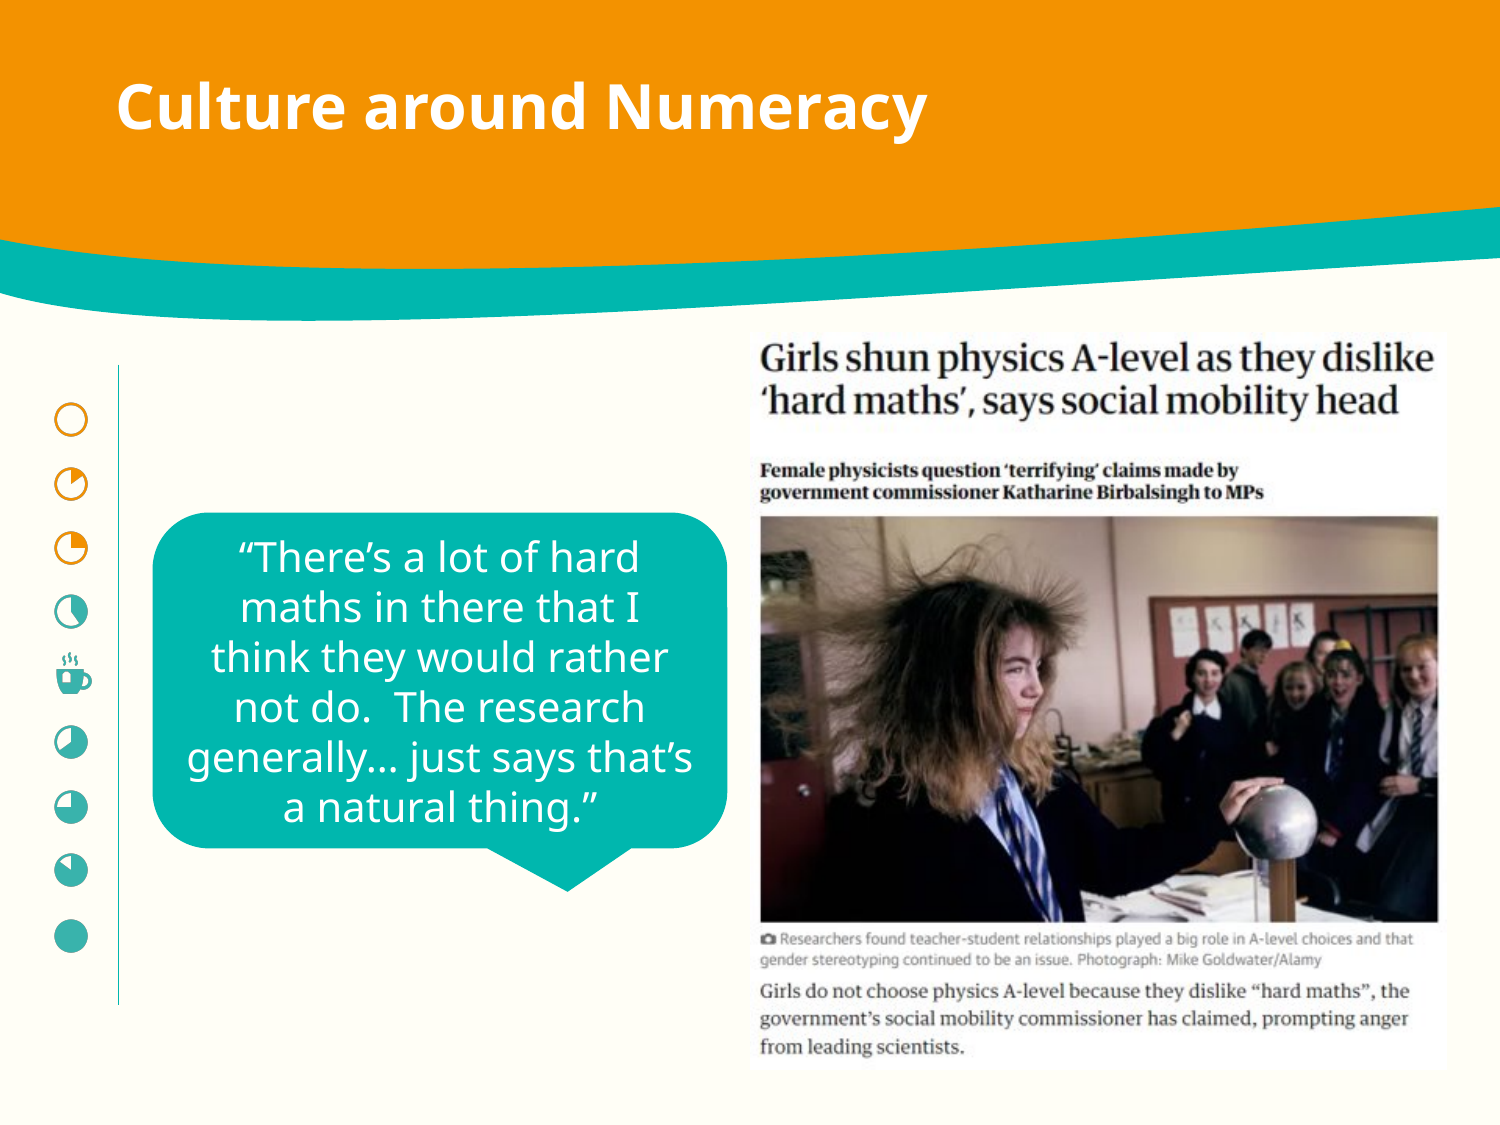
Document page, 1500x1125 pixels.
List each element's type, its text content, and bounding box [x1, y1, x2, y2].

picture [50, 527, 92, 569]
list Culture around Numeracy [100, 67, 1411, 258]
picture [50, 849, 92, 891]
picture [50, 915, 92, 957]
picture [50, 786, 92, 828]
picture [50, 721, 92, 763]
picture [50, 463, 92, 505]
picture [50, 398, 92, 441]
picture [50, 590, 92, 633]
text_box “There’s a lot of hard maths in there that I think they would rather not do. The research generally… just says that’s a natural thing.” [152, 512, 728, 892]
picture [47, 646, 101, 700]
picture [749, 332, 1447, 1070]
